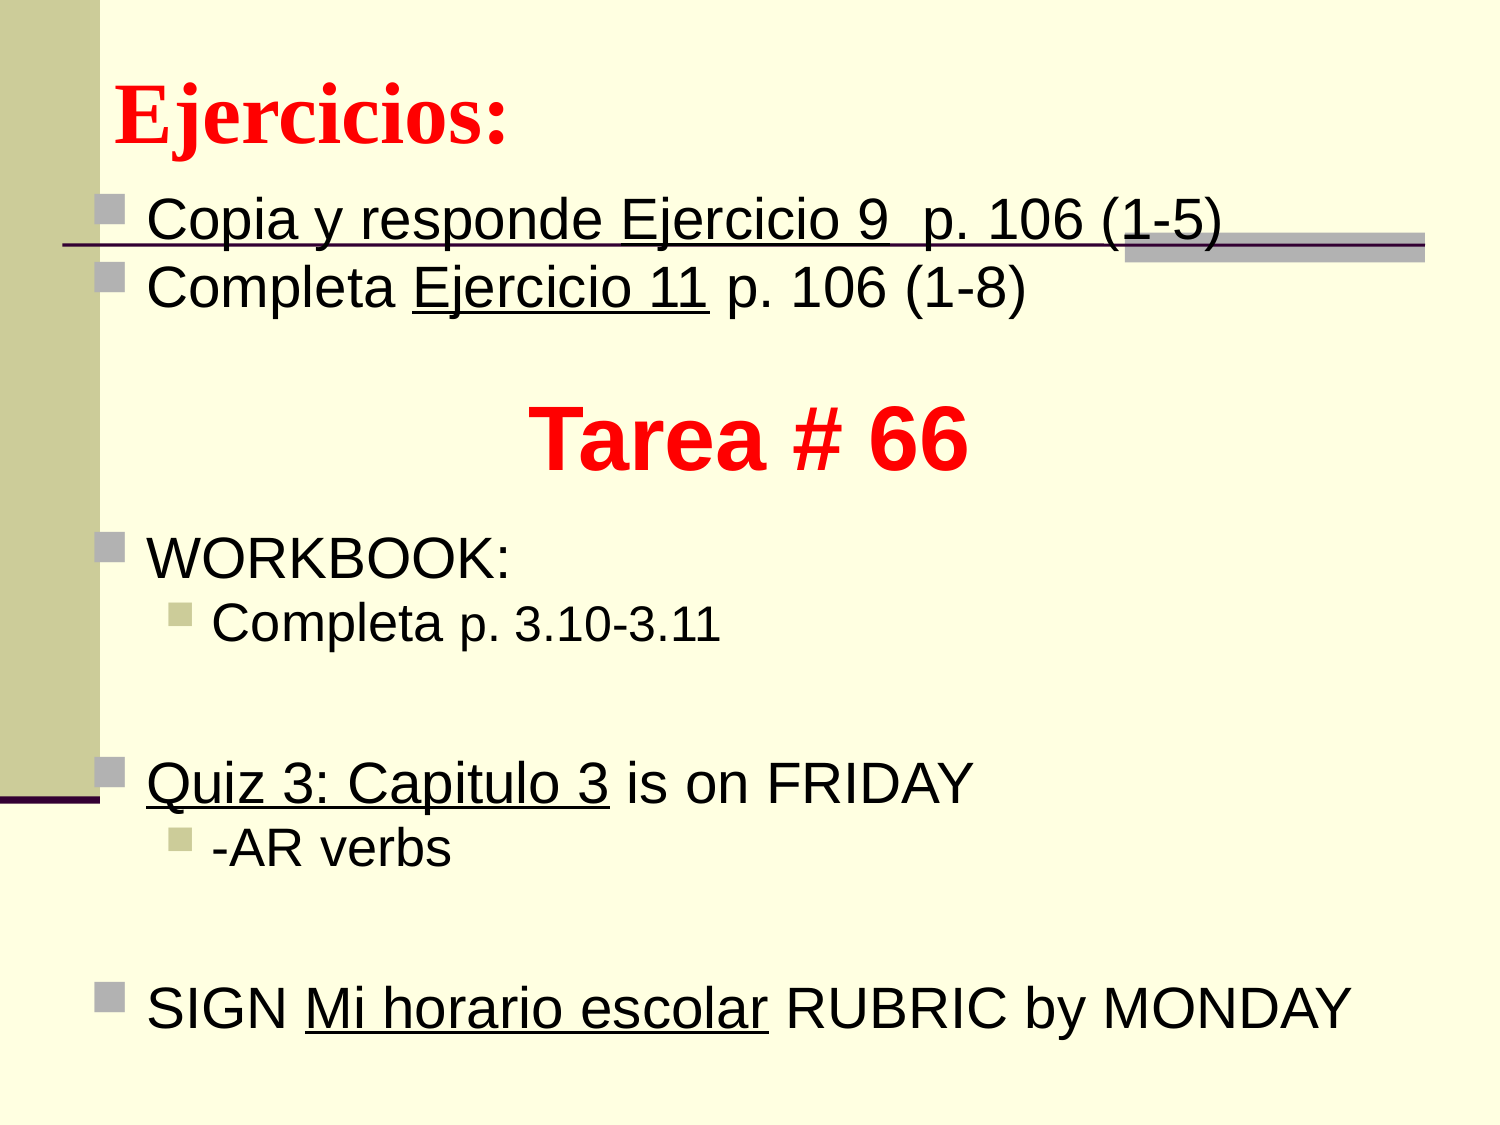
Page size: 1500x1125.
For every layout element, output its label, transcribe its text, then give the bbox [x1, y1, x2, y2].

text_box Tarea # 66 [74, 367, 1425, 500]
title Ejercicios: [99, 42, 1450, 175]
list Copia y responde Ejercicio 9 p. 106 (1-5) Completa Ejercicio 11 p. 106 (1-8) WORKBOOK: Completa p. 3.10-3.11 Quiz 3: Capitulo 3 is on FRIDAY -AR verbs SIGN Mi horario escolar RUBRIC by MONDAY [75, 187, 1425, 367]
list Copia y responde Ejercicio 9 p. 106 (1-5) Completa Ejercicio 11 p. 106 (1-8) WORKBOOK: Completa p. 3.10-3.11 Quiz 3: Capitulo 3 is on FRIDAY -AR verbs SIGN Mi horario escolar RUBRIC by MONDAY [75, 500, 1425, 1113]
